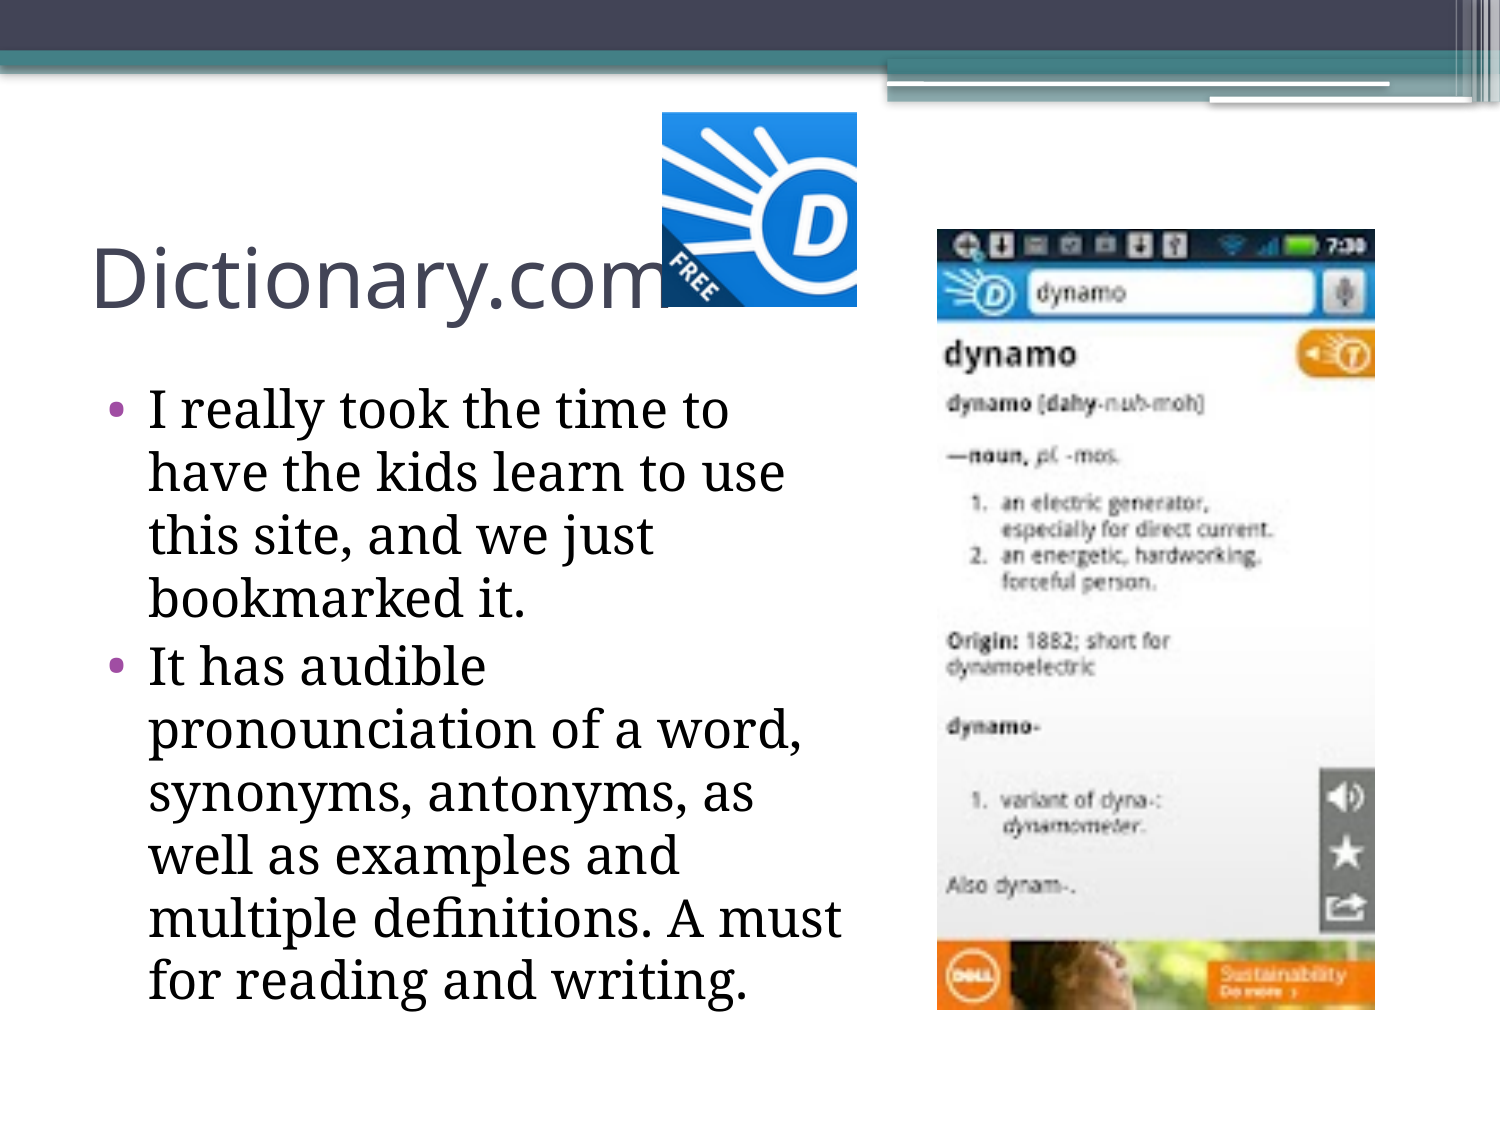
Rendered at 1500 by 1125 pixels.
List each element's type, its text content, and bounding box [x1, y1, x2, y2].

picture [662, 112, 857, 307]
picture [937, 229, 1376, 1010]
list I really took the time to have the kids learn to use this site, and we just bookmarked it. It has audible pronounciation of a word, synonyms, antonyms, as well as examples and multiple definitions. A must for reading and writing. [75, 368, 863, 1079]
title Dictionary.com [75, 187, 1425, 363]
